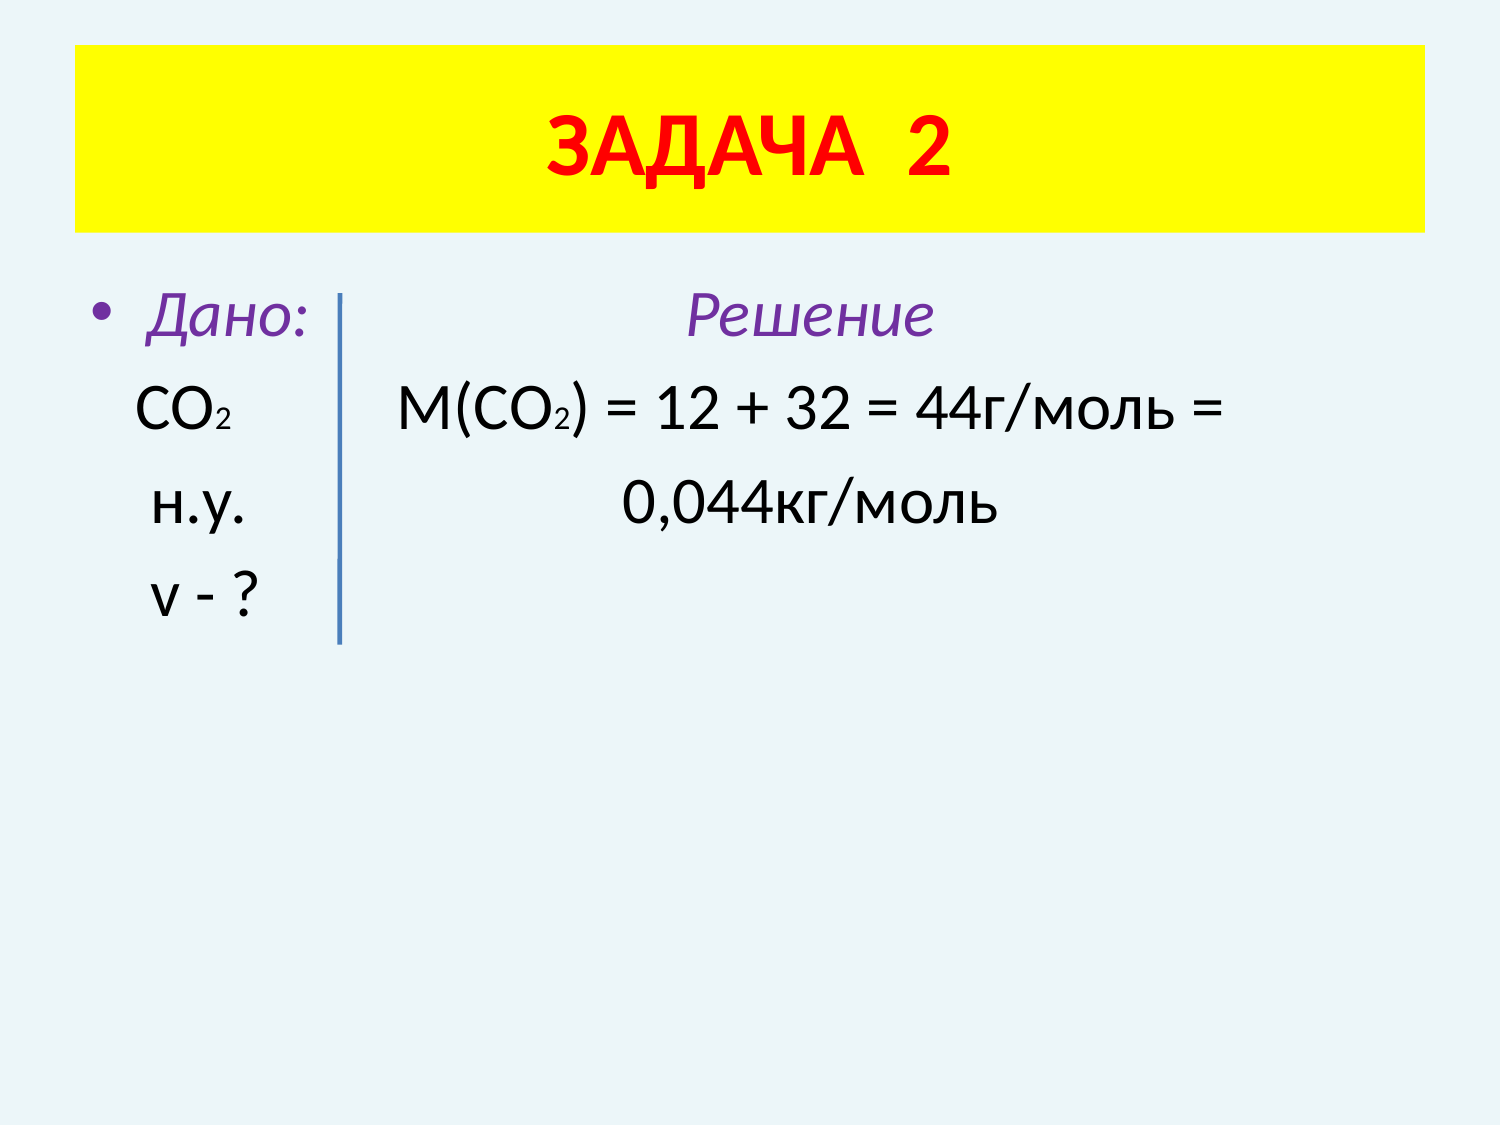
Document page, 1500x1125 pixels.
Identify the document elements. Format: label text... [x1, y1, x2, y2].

title ЗАДАЧА 2 [75, 45, 1425, 233]
list Дано: Решение СО2 М(СО2) = 12 + 32 = 44г/моль = н.у. 0,044кг/моль v - ? [75, 262, 1425, 1005]
